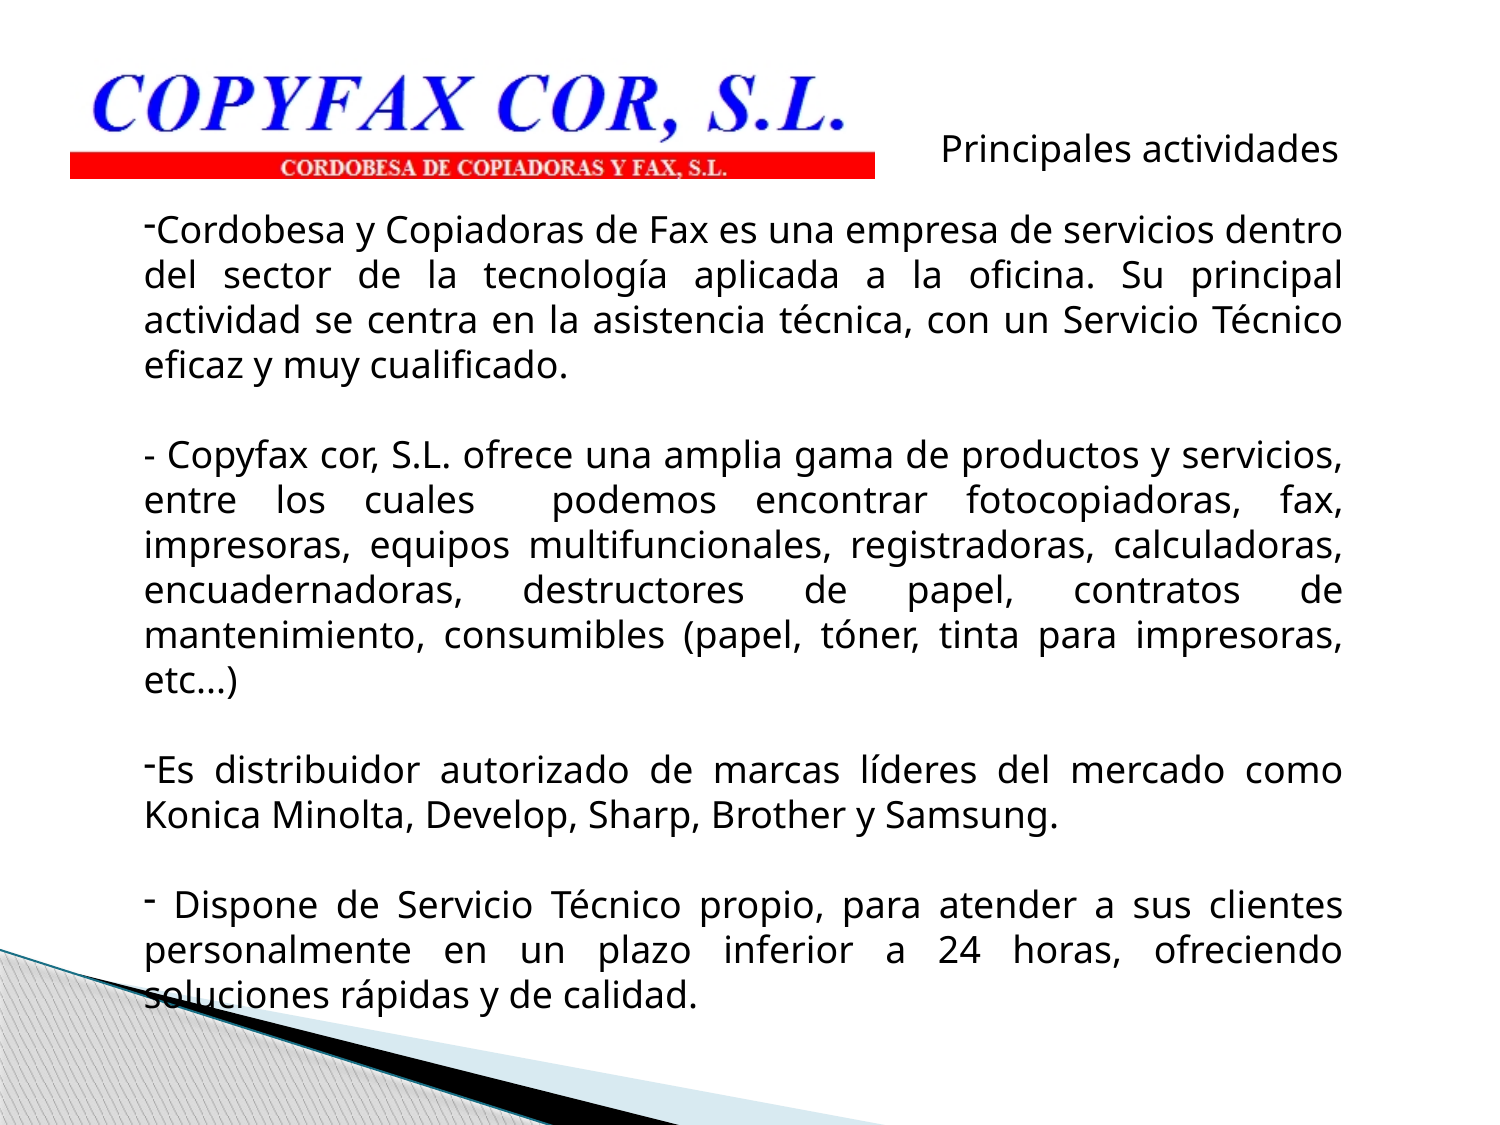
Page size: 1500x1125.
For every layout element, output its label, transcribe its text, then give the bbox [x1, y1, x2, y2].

text_box Principales actividades [925, 117, 1395, 177]
text_box Cordobesa y Copiadoras de Fax es una empresa de servicios dentro del sector de la tecnología aplicada a la oficina. Su principal actividad se centra en la asistencia técnica, con un Servicio Técnico eficaz y muy cualificado. - Copyfax cor, S.L. ofrece una amplia gama de productos y servicios, entre los cuales podemos encontrar fotocopiadoras, fax, impresoras, equipos multifuncionales, registradoras, calculadoras, encuadernadoras, destructores de papel, contratos de mantenimiento, consumibles (papel, tóner, tinta para impresoras, etc...) Es distribuidor autorizado de marcas líderes del mercado como Konica Minolta, Develop, Sharp, Brother y Samsung. Dispone de Servicio Técnico propio, para atender a sus clientes personalmente en un plazo inferior a 24 horas, ofreciendo soluciones rápidas y de calidad. [128, 199, 1360, 1024]
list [70, 58, 876, 180]
